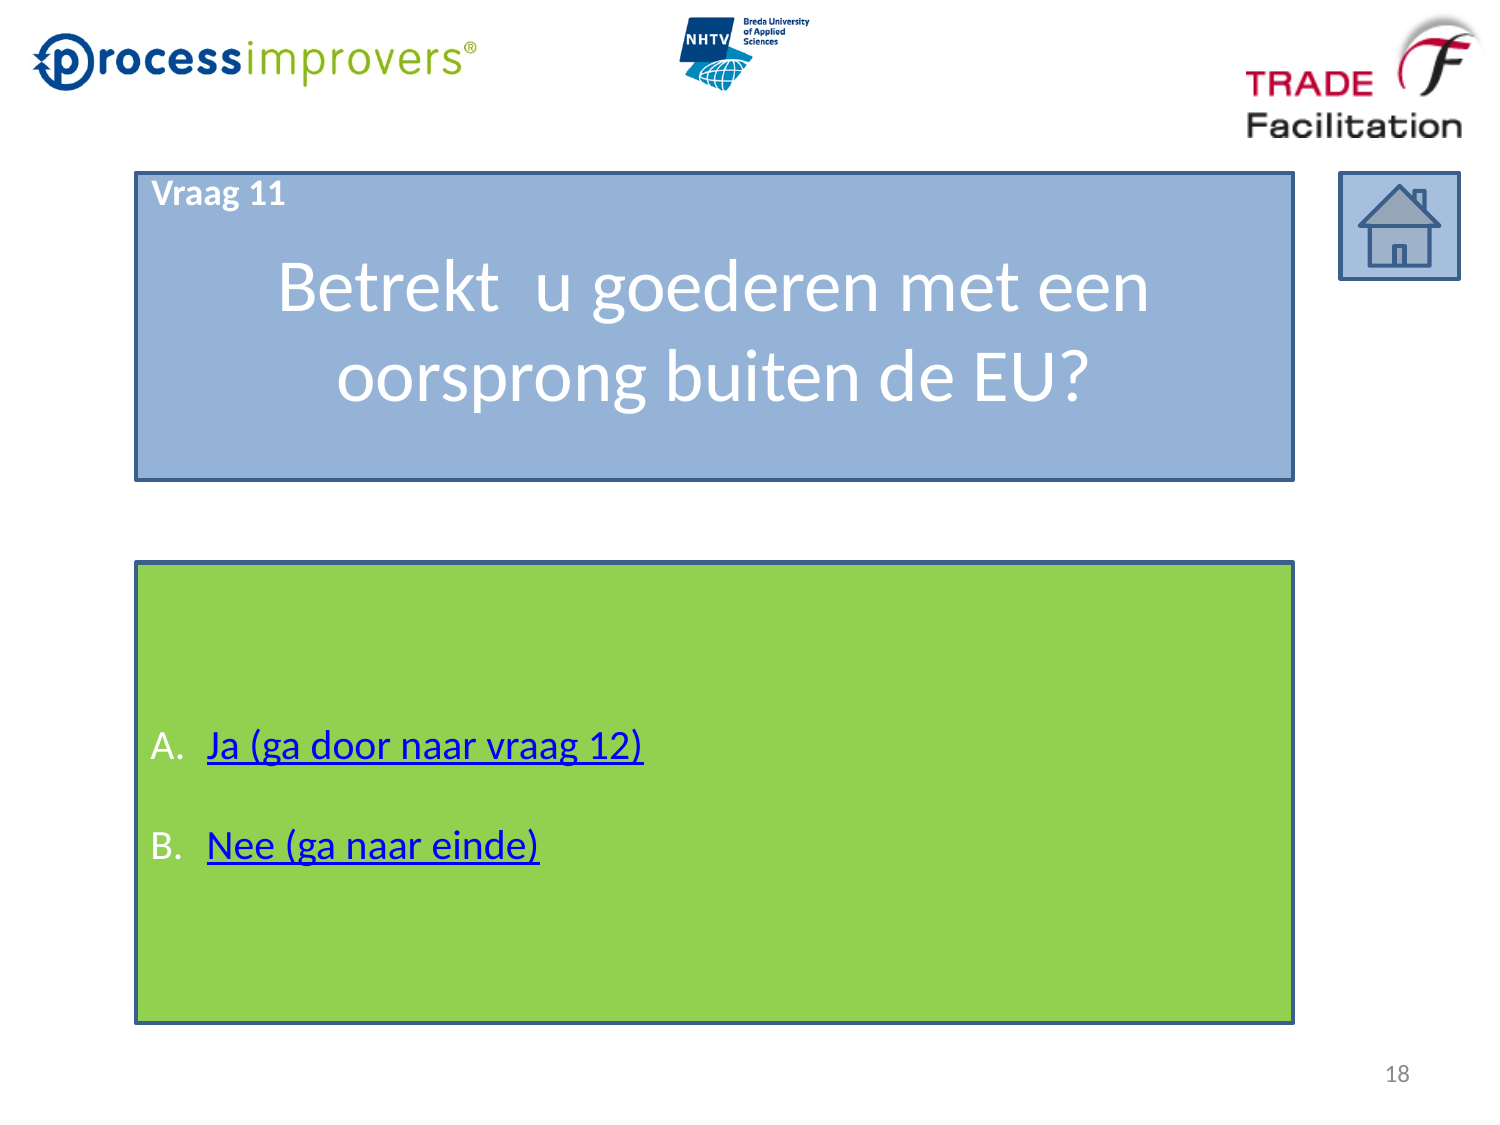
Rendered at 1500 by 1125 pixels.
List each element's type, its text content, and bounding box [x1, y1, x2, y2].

picture [667, 4, 816, 103]
text_box Vraag 11 [136, 160, 302, 221]
picture [29, 30, 479, 93]
slide_number 18 [1074, 1042, 1425, 1103]
text_box Betrekt u goederen met een oorsprong buiten de EU? [134, 171, 1295, 482]
picture [1246, 10, 1487, 138]
text_box Ja (ga door naar vraag 12) Nee (ga naar einde) [134, 560, 1295, 1025]
text_box [1338, 171, 1461, 281]
